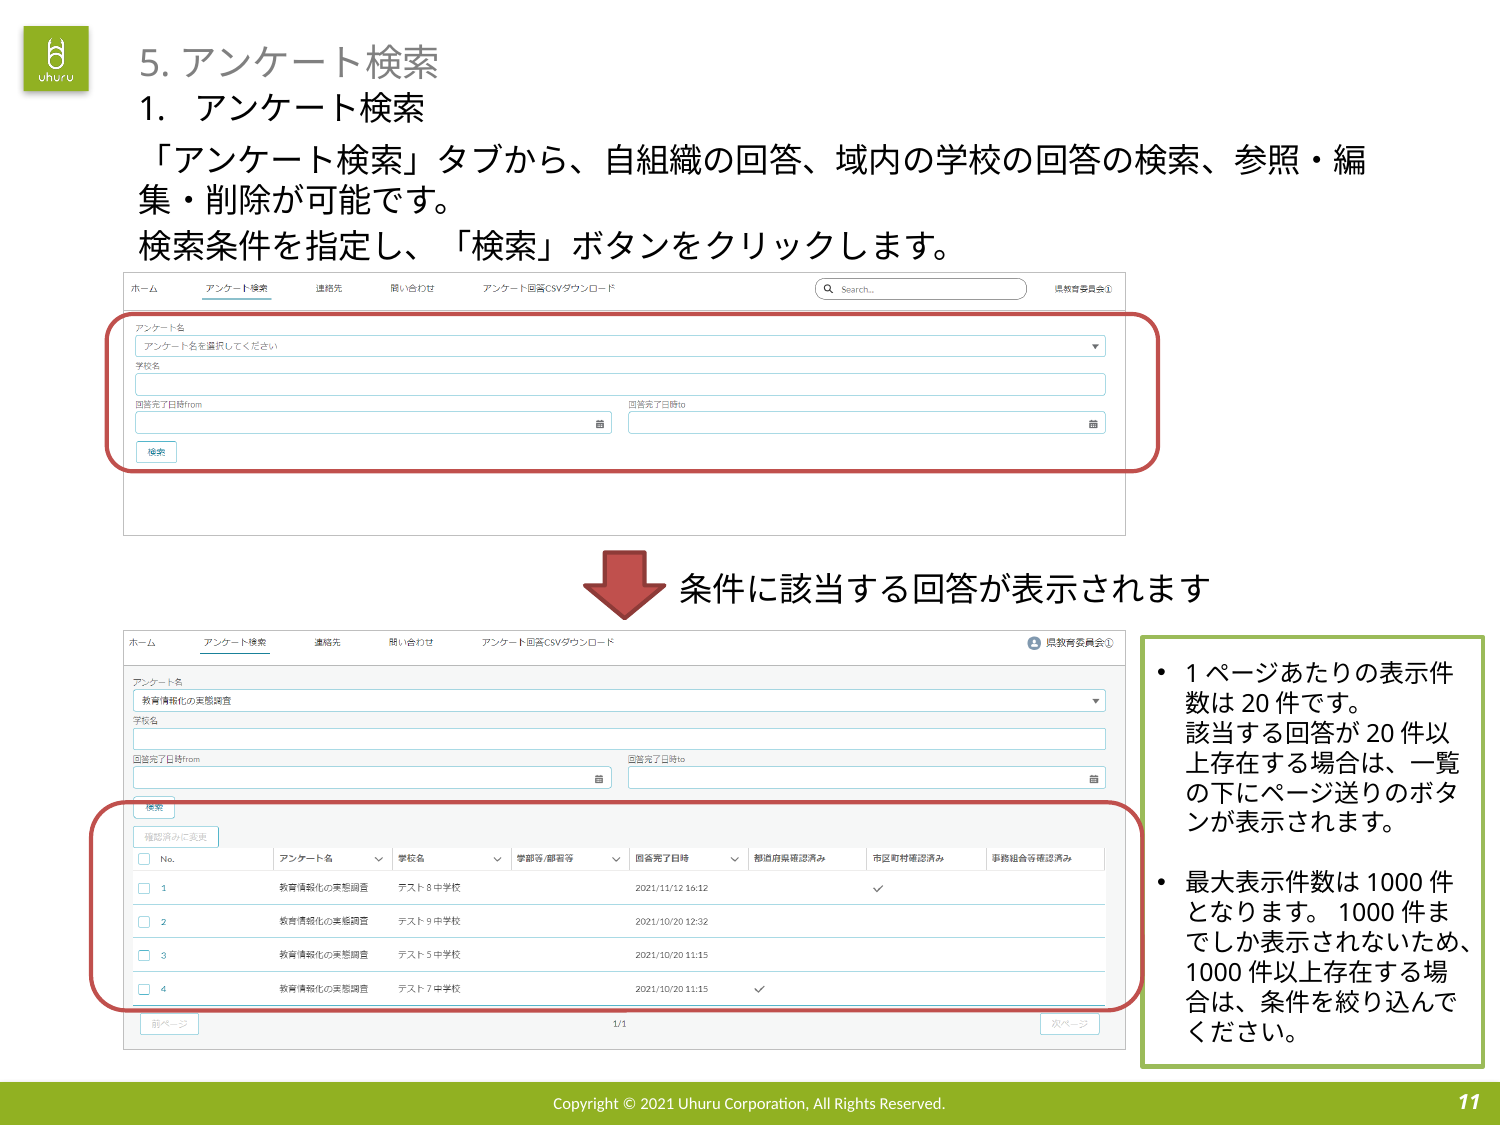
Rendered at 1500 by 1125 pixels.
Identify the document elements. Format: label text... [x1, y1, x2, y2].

picture [123, 630, 1126, 1050]
text_box [1131, 808, 1145, 1005]
text_box アンケート検索 [123, 79, 585, 135]
list 「アンケート検索」タブから、自組織の回答、域内の学校の回答の検索、参照・編集・削除が可能です。 検索条件を指定し、「検索」ボタンをクリックします。 [123, 131, 1426, 259]
picture [23, 25, 89, 92]
text_box 条件に該当する回答が表示されます [664, 561, 1254, 619]
slide_number 11 [1391, 1088, 1496, 1118]
title 5.アンケート検索 [123, 4, 1500, 119]
text_box [104, 316, 118, 470]
text_box [1131, 311, 1161, 474]
text_box [582, 550, 664, 620]
text_box 1ページあたりの表示件数は20件です。 該当する回答が20件以上存在する場合は、一覧の下にページ送りのボタンが表示されます。 最大表示件数は1000件となります。1000件までしか表示されないため、1000件以上存在する場合は、条件を絞り込んでください。 [1140, 635, 1485, 1069]
text_box [88, 801, 118, 1012]
picture [123, 271, 1126, 536]
